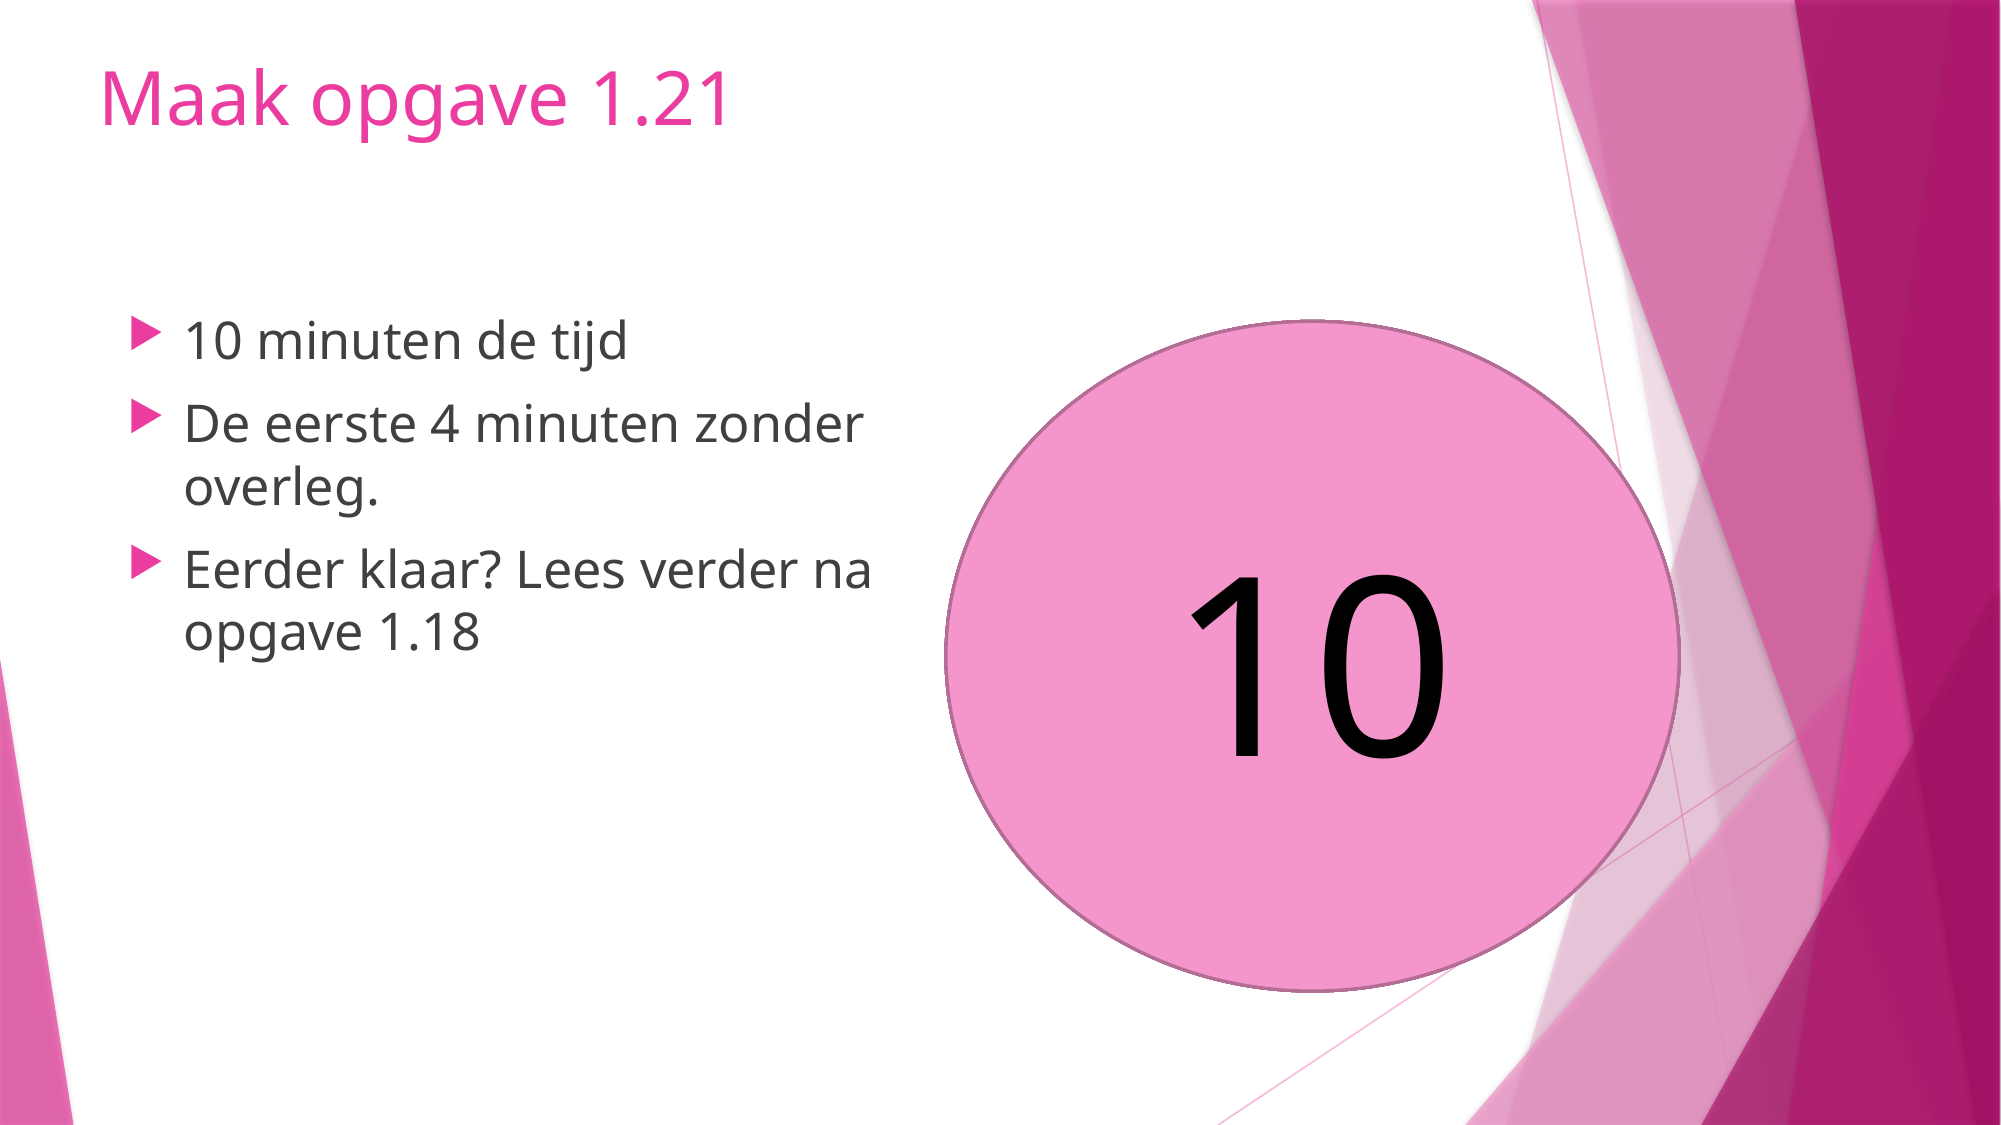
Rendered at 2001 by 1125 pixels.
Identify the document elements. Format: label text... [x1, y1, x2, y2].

text_box 10 [944, 319, 1681, 993]
list 10 minuten de tijd De eerste 4 minuten zonder overleg. Eerder klaar? Lees verder na opgave 1.18 [112, 299, 896, 992]
title Maak opgave 1.21 [83, 42, 1494, 260]
